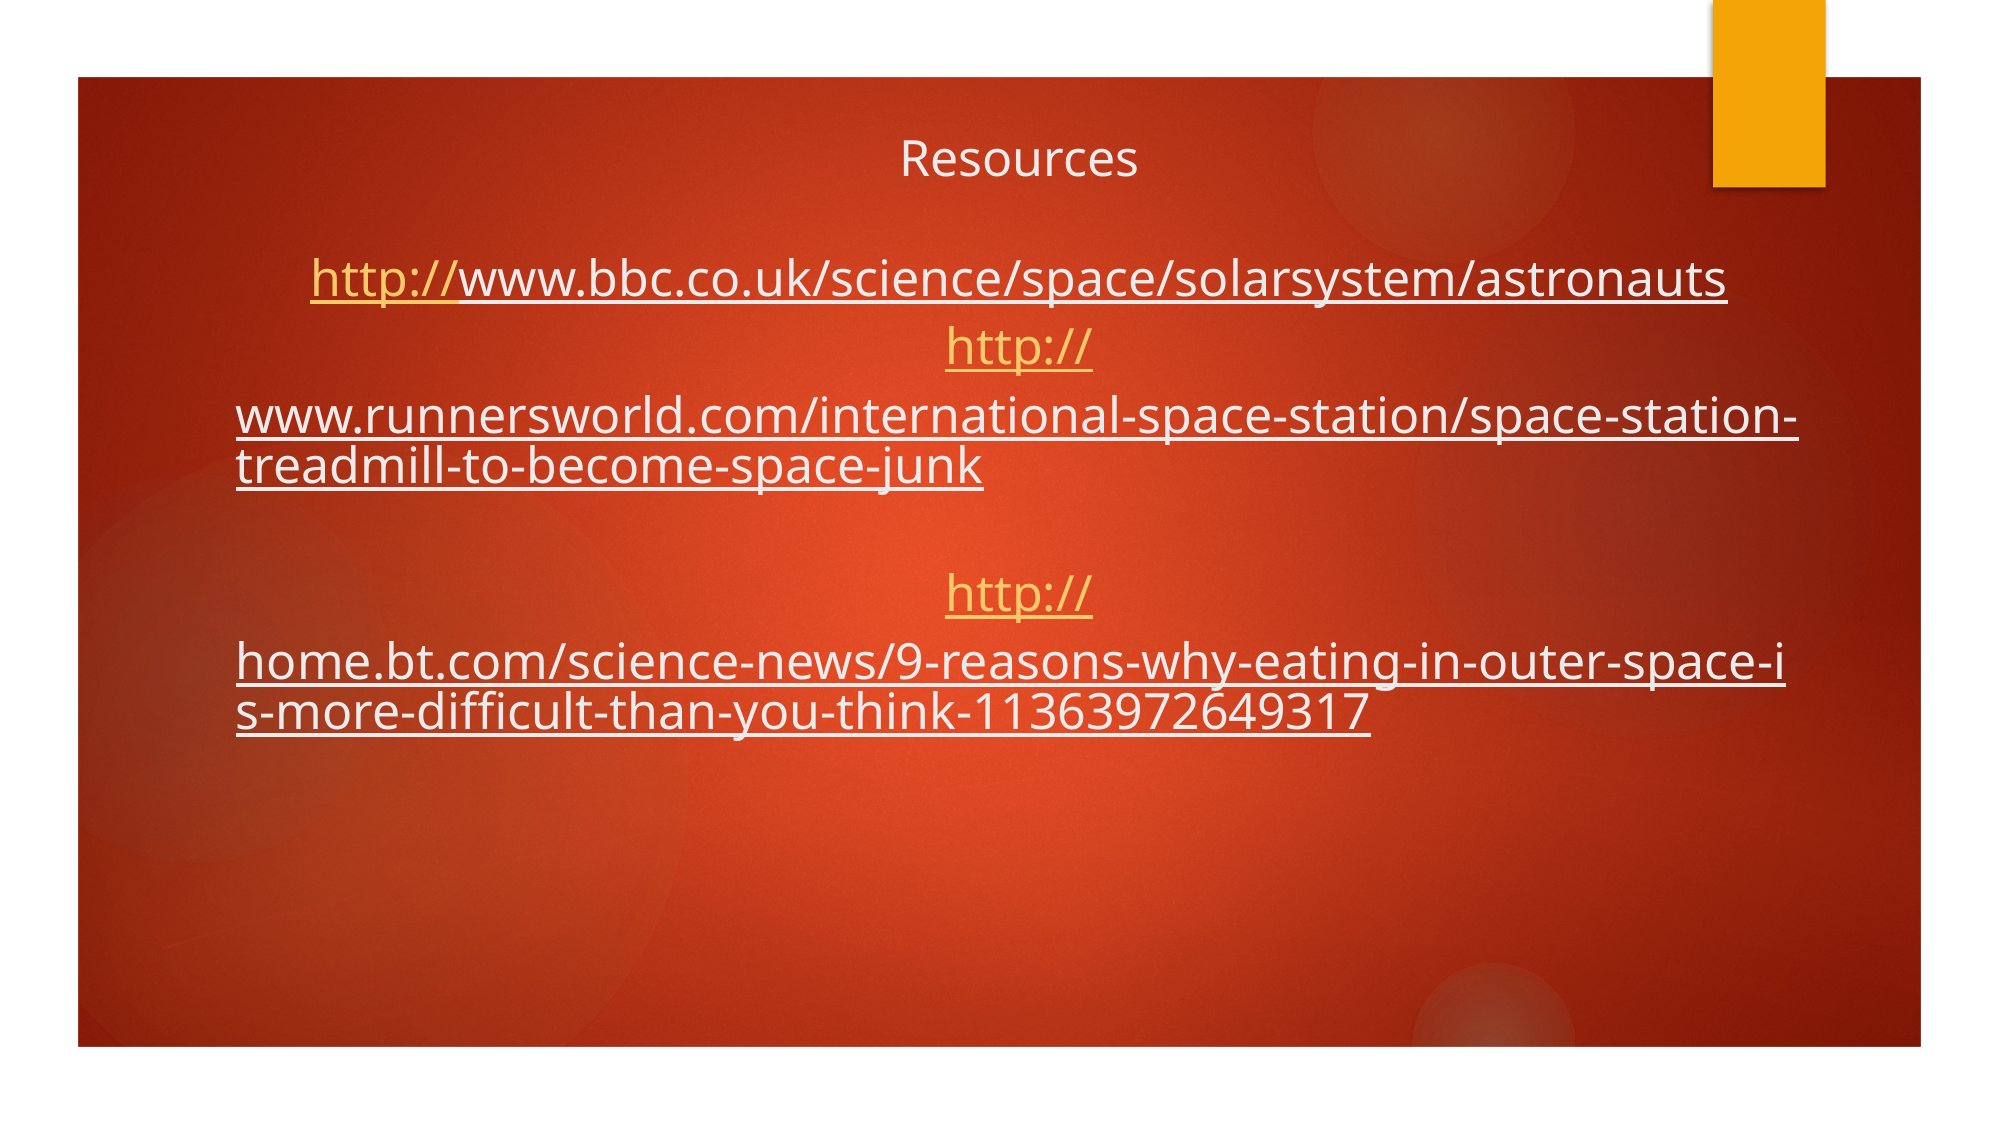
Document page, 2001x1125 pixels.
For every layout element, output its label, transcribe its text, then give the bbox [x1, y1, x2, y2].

title Resources http://www.bbc.co.uk/science/space/solarsystem/astronauts http://www.runnersworld.com/international-space-station/space-station-treadmill-to-become-space-junk http://home.bt.com/science-news/9-reasons-why-eating-in-outer-space-is-more-difficult-than-you-think-11363972649317 [220, 801, 1818, 1125]
